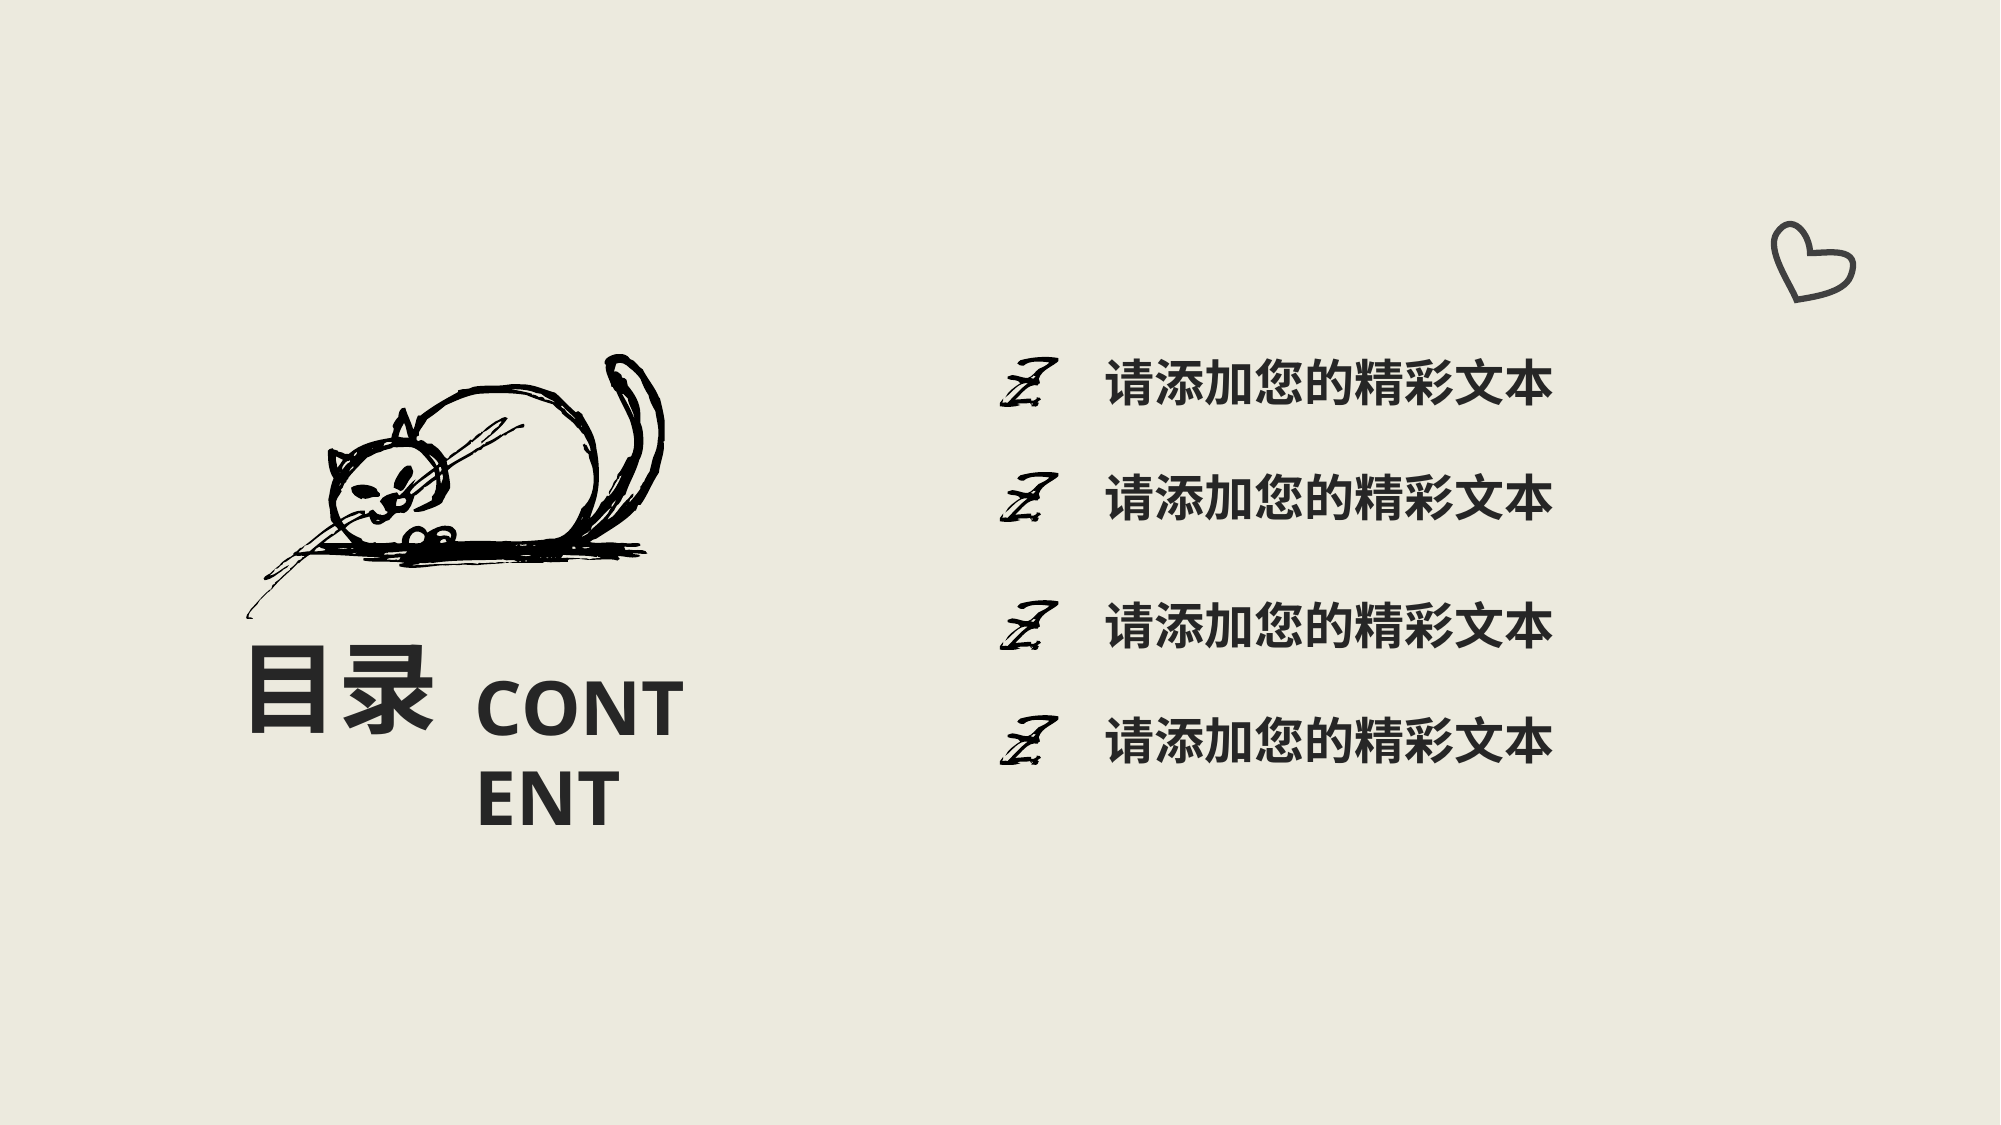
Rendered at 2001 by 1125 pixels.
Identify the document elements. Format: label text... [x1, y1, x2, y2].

picture [999, 600, 1059, 650]
picture [999, 715, 1059, 765]
text_box 目录 [223, 618, 457, 754]
picture [246, 354, 665, 619]
text_box [1773, 224, 1854, 300]
picture [999, 471, 1059, 522]
text_box CONTENT [460, 652, 740, 848]
text_box 请添加您的精彩文本 [1089, 343, 1637, 419]
text_box 请添加您的精彩文本 [1089, 458, 1637, 534]
picture [999, 356, 1059, 407]
text_box 请添加您的精彩文本 [1089, 701, 1637, 777]
text_box 请添加您的精彩文本 [1089, 586, 1637, 662]
